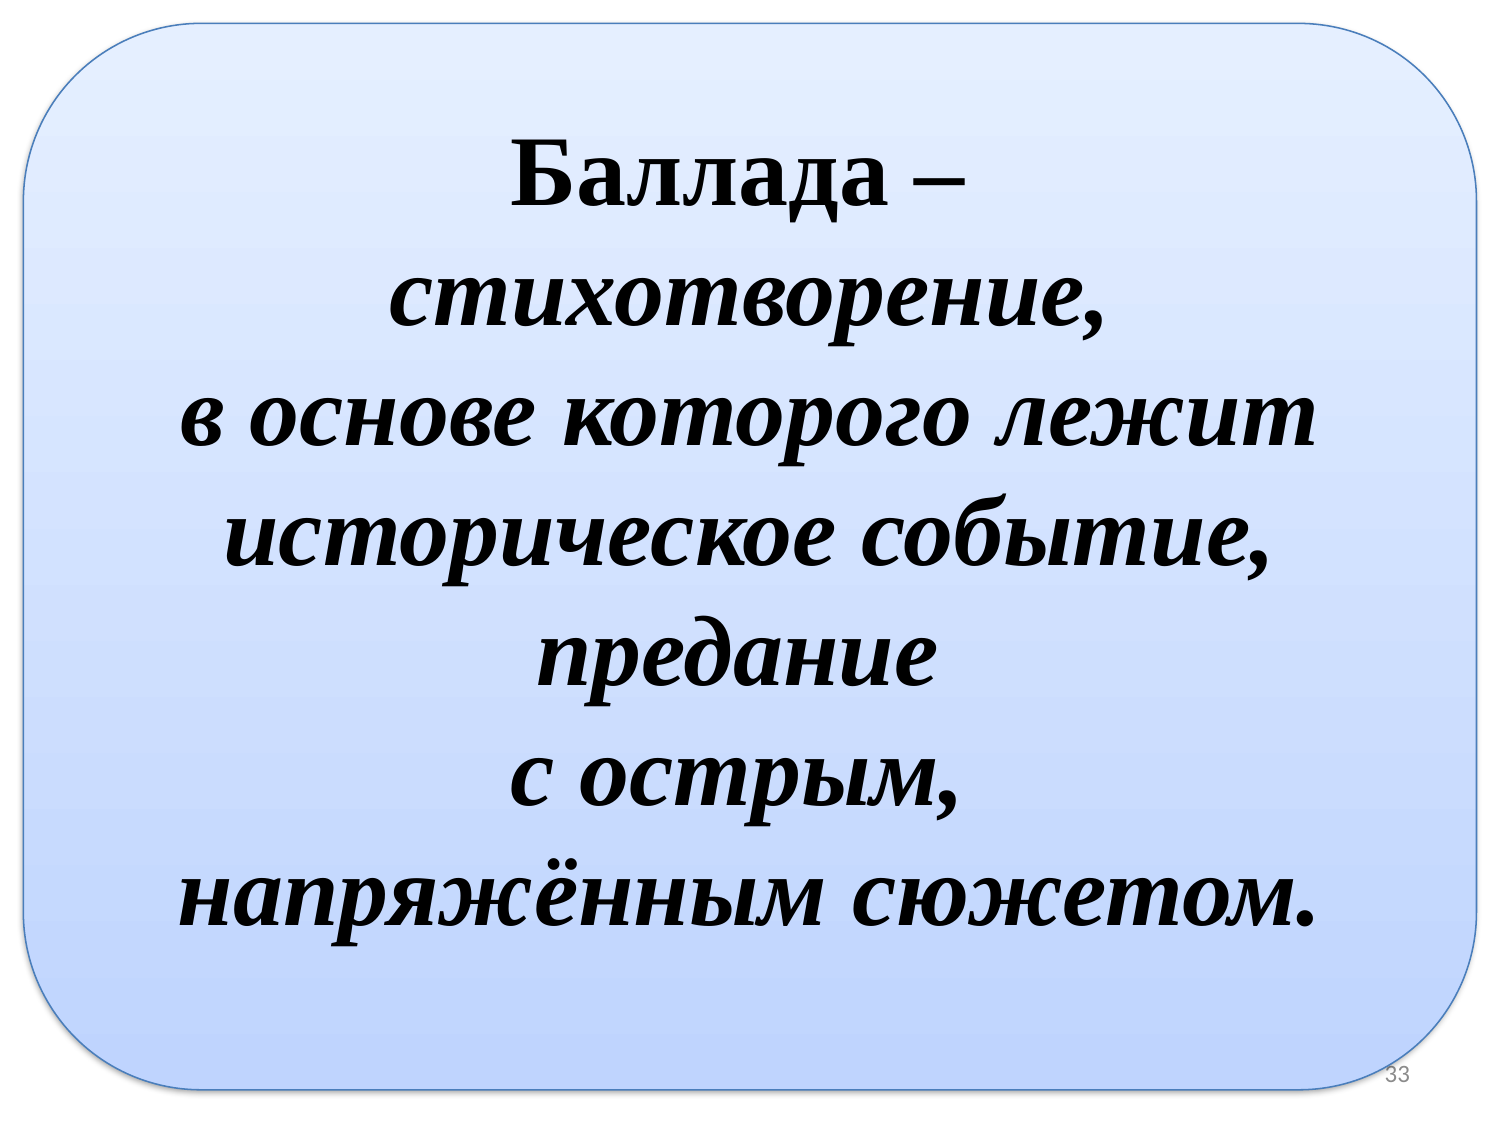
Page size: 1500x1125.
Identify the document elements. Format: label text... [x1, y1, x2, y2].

slide_number 33 [1074, 1042, 1425, 1103]
text_box Баллада – стихотворение, в основе которого лежит историческое событие, предание с острым, напряжённым сюжетом. [140, 98, 1360, 953]
text_box [22, 22, 1478, 1091]
